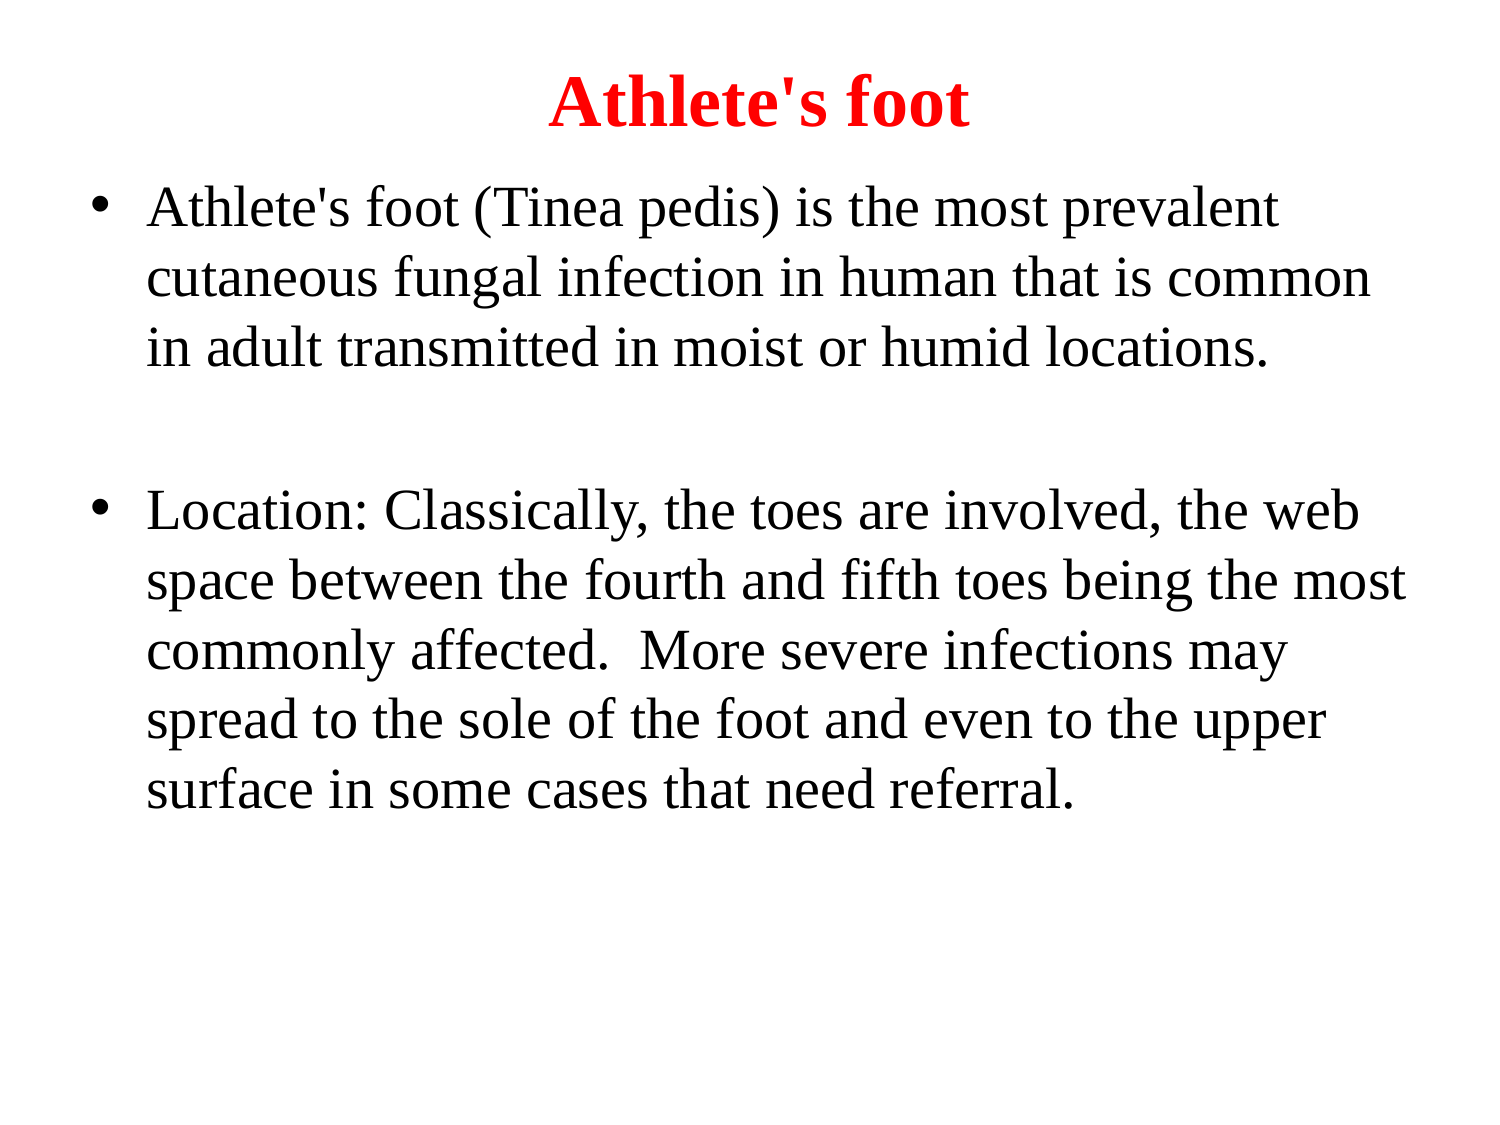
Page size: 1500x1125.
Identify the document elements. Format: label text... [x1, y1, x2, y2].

list Athlete's foot (Tinea pedis) is the most prevalent cutaneous fungal infection in human that is common in adult transmitted in moist or humid locations. Location: Classically, the toes are involved, the web space between the fourth and fifth toes being the most commonly affected. More severe infections may spread to the sole of the foot and even to the upper surface in some cases that need referral. [75, 160, 1425, 1005]
title Athlete's foot [75, 45, 1425, 149]
